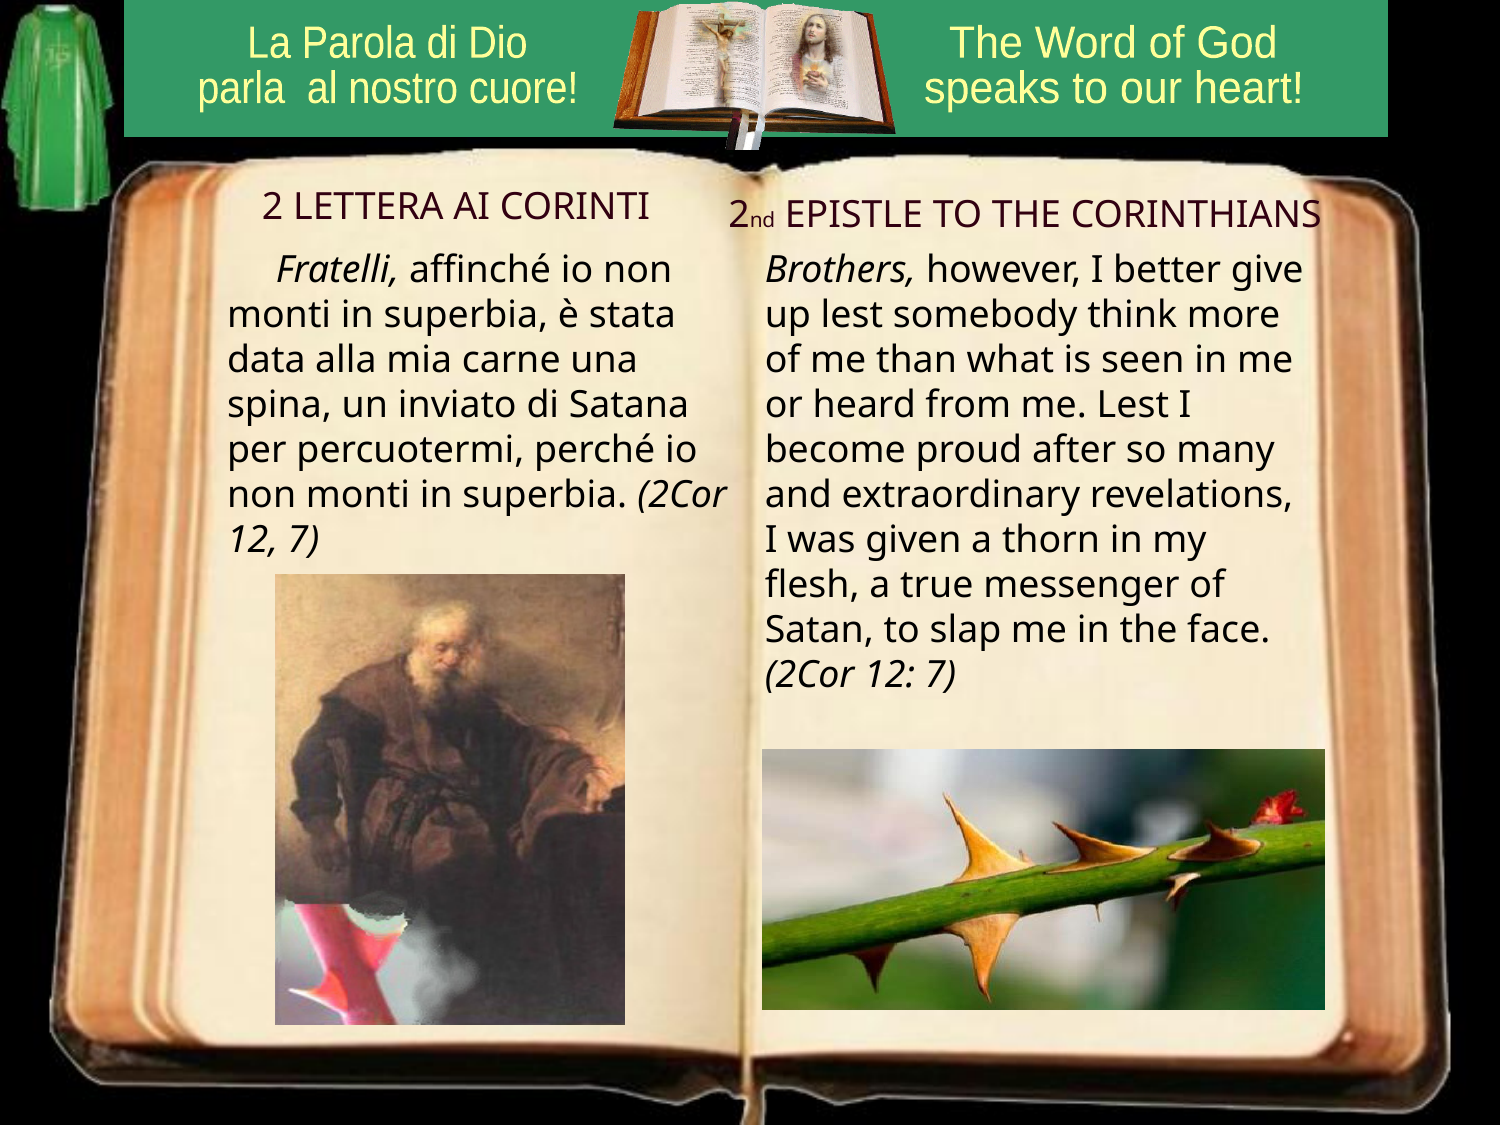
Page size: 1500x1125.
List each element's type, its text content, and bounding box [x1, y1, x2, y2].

title 2nd EPISTLE TO THE CORINTHIANS [687, 174, 1363, 250]
text_box [900, 0, 1388, 137]
text_box [124, 0, 599, 137]
text_box Brothers, however, I better give up lest somebody think more of me than what is seen in me or heard from me. Lest I become proud after so many and extraordinary revelations, I was given a thorn in my flesh, a true messenger of Satan, to slap me in the face. (2Cor 12: 7) [750, 237, 1325, 748]
picture [0, 0, 1500, 1125]
text_box 2 LETTERA AI CORINTI [199, 174, 713, 235]
text_box Fratelli, affinché io non monti in superbia, è stata data alla mia carne una spina, un inviato di Satana per percuotermi, perché io non monti in superbia. (2Cor 12, 7) [212, 237, 750, 568]
